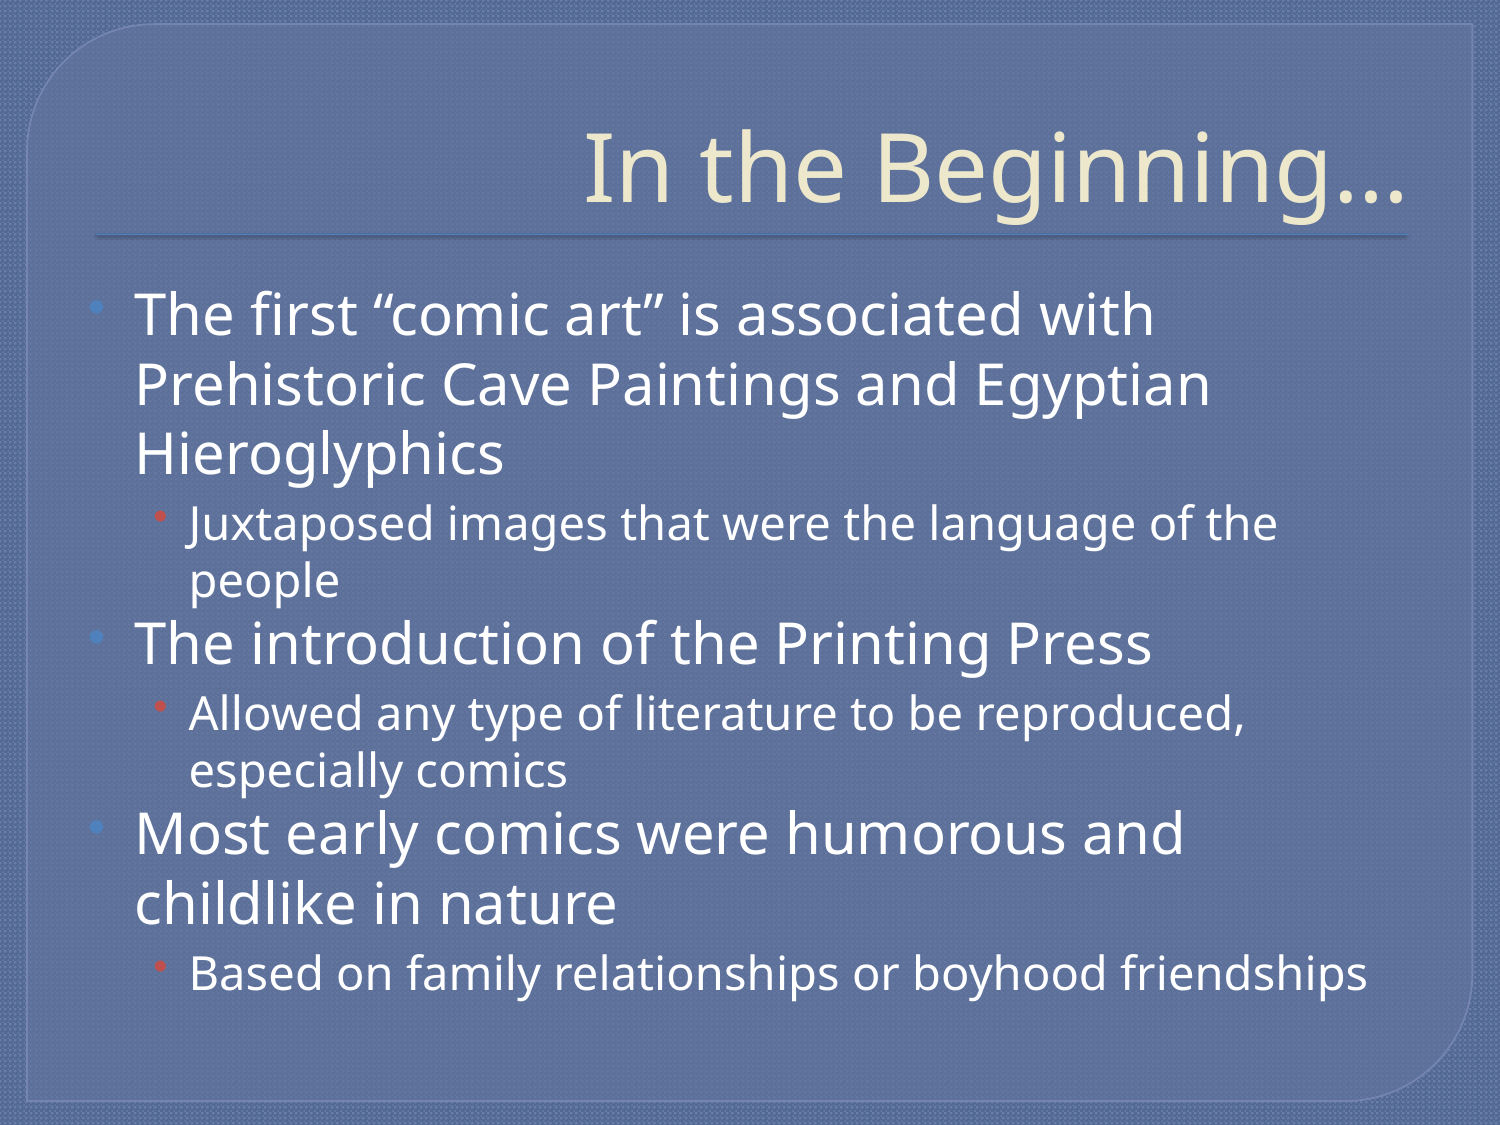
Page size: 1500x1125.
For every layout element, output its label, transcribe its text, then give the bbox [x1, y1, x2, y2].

title In the Beginning… [75, 41, 1425, 230]
list The first “comic art” is associated with Prehistoric Cave Paintings and Egyptian Hieroglyphics Juxtaposed images that were the language of the people The introduction of the Printing Press Allowed any type of literature to be reproduced, especially comics Most early comics were humorous and childlike in nature Based on family relationships or boyhood friendships [75, 270, 1425, 1013]
